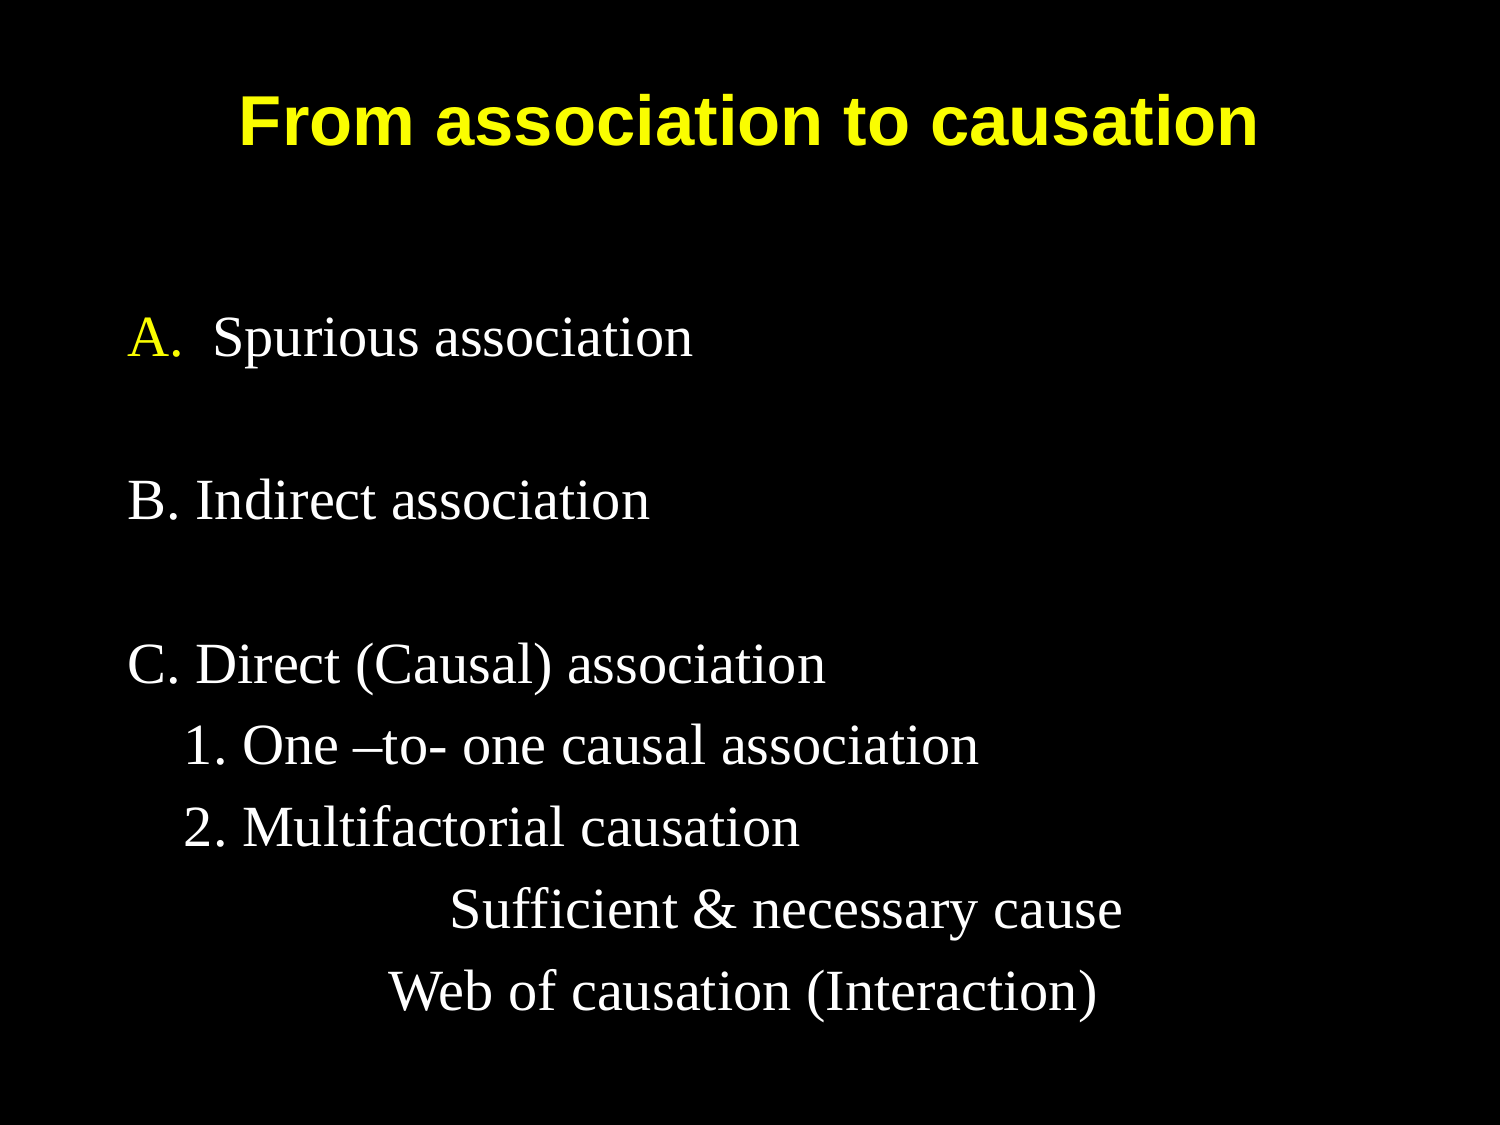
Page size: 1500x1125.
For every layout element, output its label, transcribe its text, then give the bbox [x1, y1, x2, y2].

title From association to causation [112, 65, 1388, 254]
list Spurious association B. Indirect association C. Direct (Causal) association 1. One –to- one causal association 2. Multifactorial causation Sufficient & necessary cause Web of causation (Interaction) [112, 290, 1388, 966]
